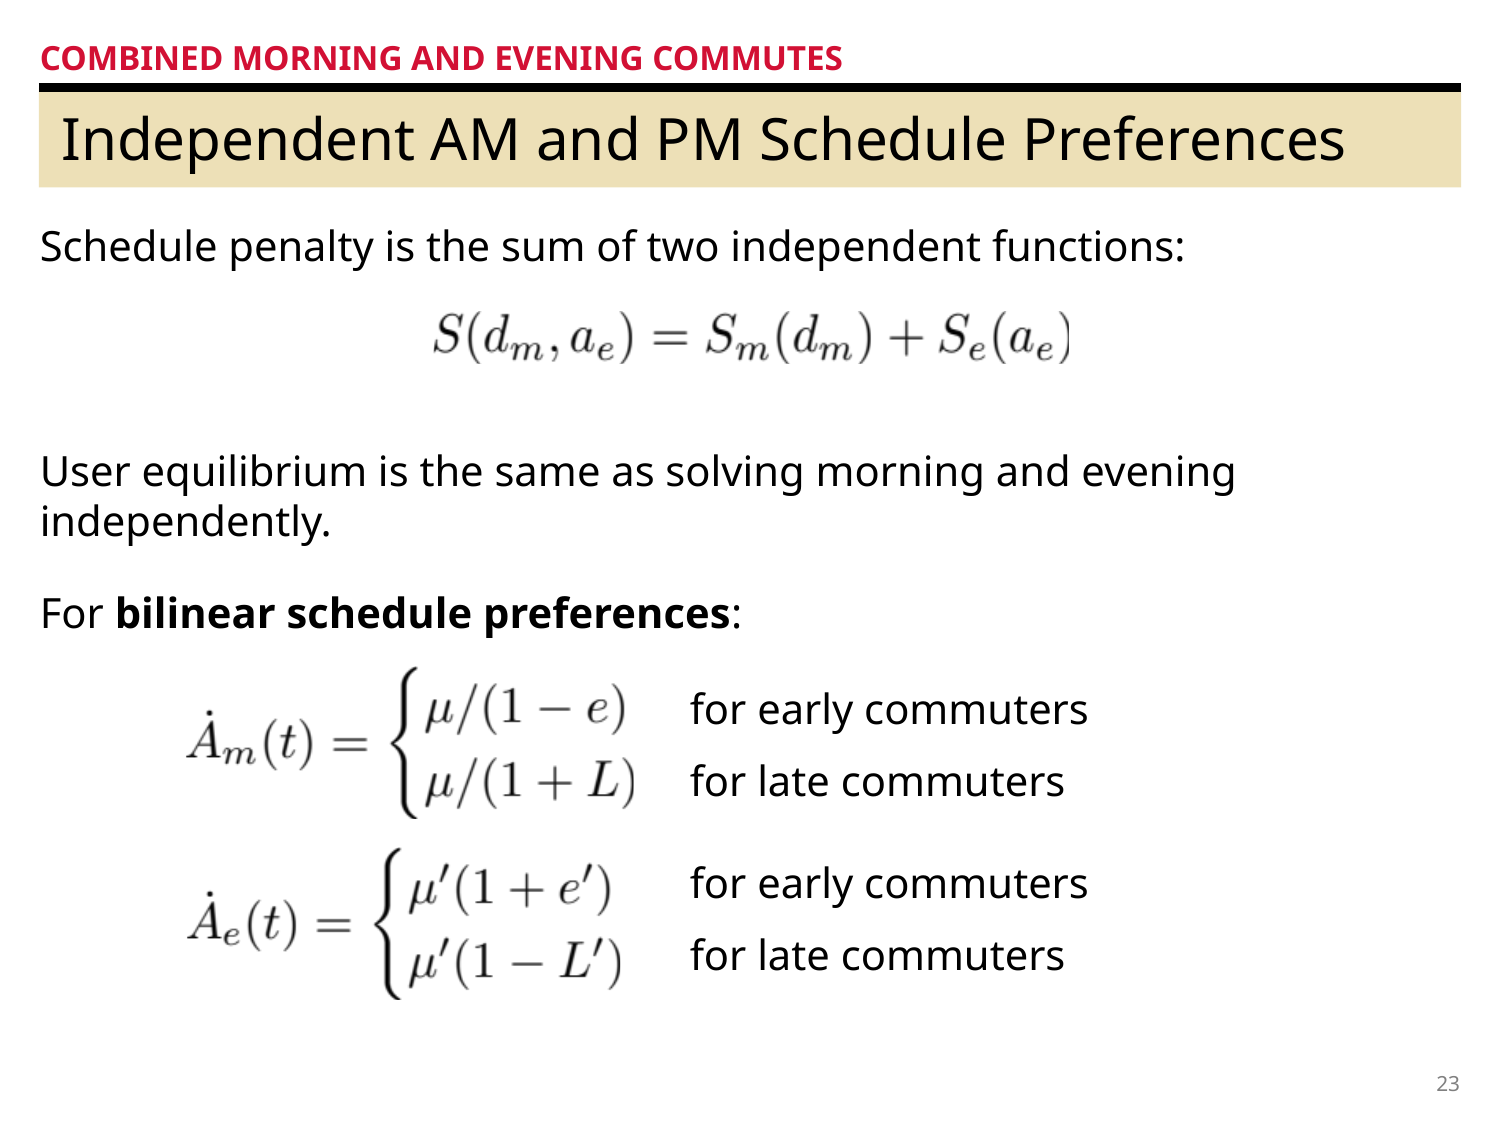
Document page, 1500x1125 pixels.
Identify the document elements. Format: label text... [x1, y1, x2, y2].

title Independent AM and PM Schedule Preferences [38, 92, 1462, 188]
text_box COMBINED MORNING AND EVENING COMMUTES [24, 27, 1475, 88]
picture [186, 847, 621, 1001]
picture [185, 666, 634, 820]
text_box User equilibrium is the same as solving morning and evening independently. [24, 437, 1475, 553]
picture [433, 311, 1070, 365]
text_box Schedule penalty is the sum of two independent functions: [24, 212, 1400, 278]
text_box for late commuters [674, 921, 1338, 987]
text_box for early commuters [674, 849, 1338, 915]
text_box For bilinear schedule preferences: [24, 579, 1475, 644]
text_box for late commuters [674, 746, 1338, 812]
text_box for early commuters [674, 675, 1338, 740]
